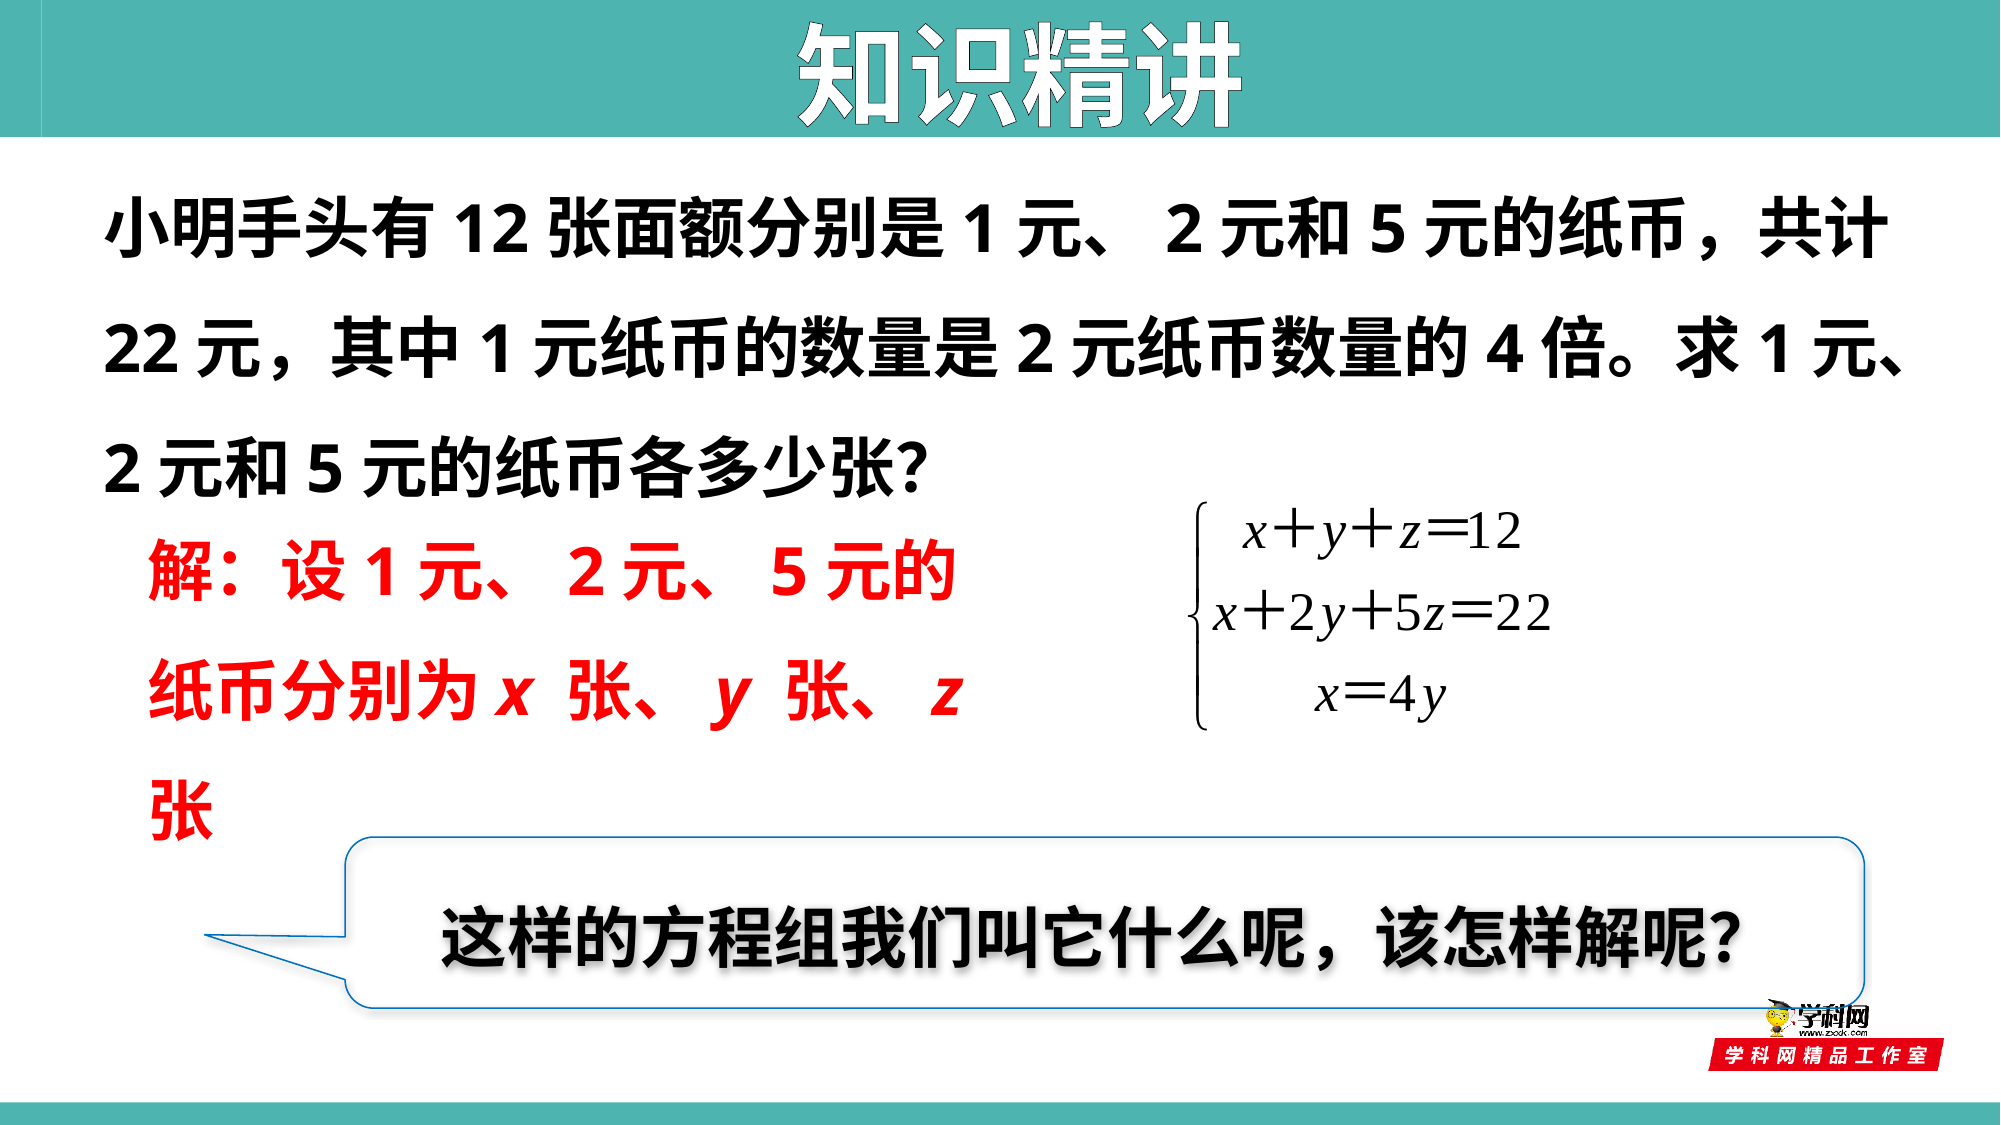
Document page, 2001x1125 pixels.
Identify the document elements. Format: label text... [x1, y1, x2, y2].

picture [1708, 1038, 1944, 1071]
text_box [0, 0, 2000, 138]
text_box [1175, 489, 1561, 744]
text_box 解：设1元、2元、5元的纸币分别为x 张、y 张、z 张 [132, 481, 1031, 856]
text_box 这样的方程组我们叫它什么呢，该怎样解呢？ [203, 836, 1866, 1009]
picture [1766, 999, 1869, 1037]
text_box [0, 1100, 2000, 1125]
text_box 小明手头有12张面额分别是1元、2元和5元的纸币，共计22元，其中1元纸币的数量是2元纸币数量的4倍。求1元、2元和5元的纸币各多少张？ [88, 149, 1912, 513]
